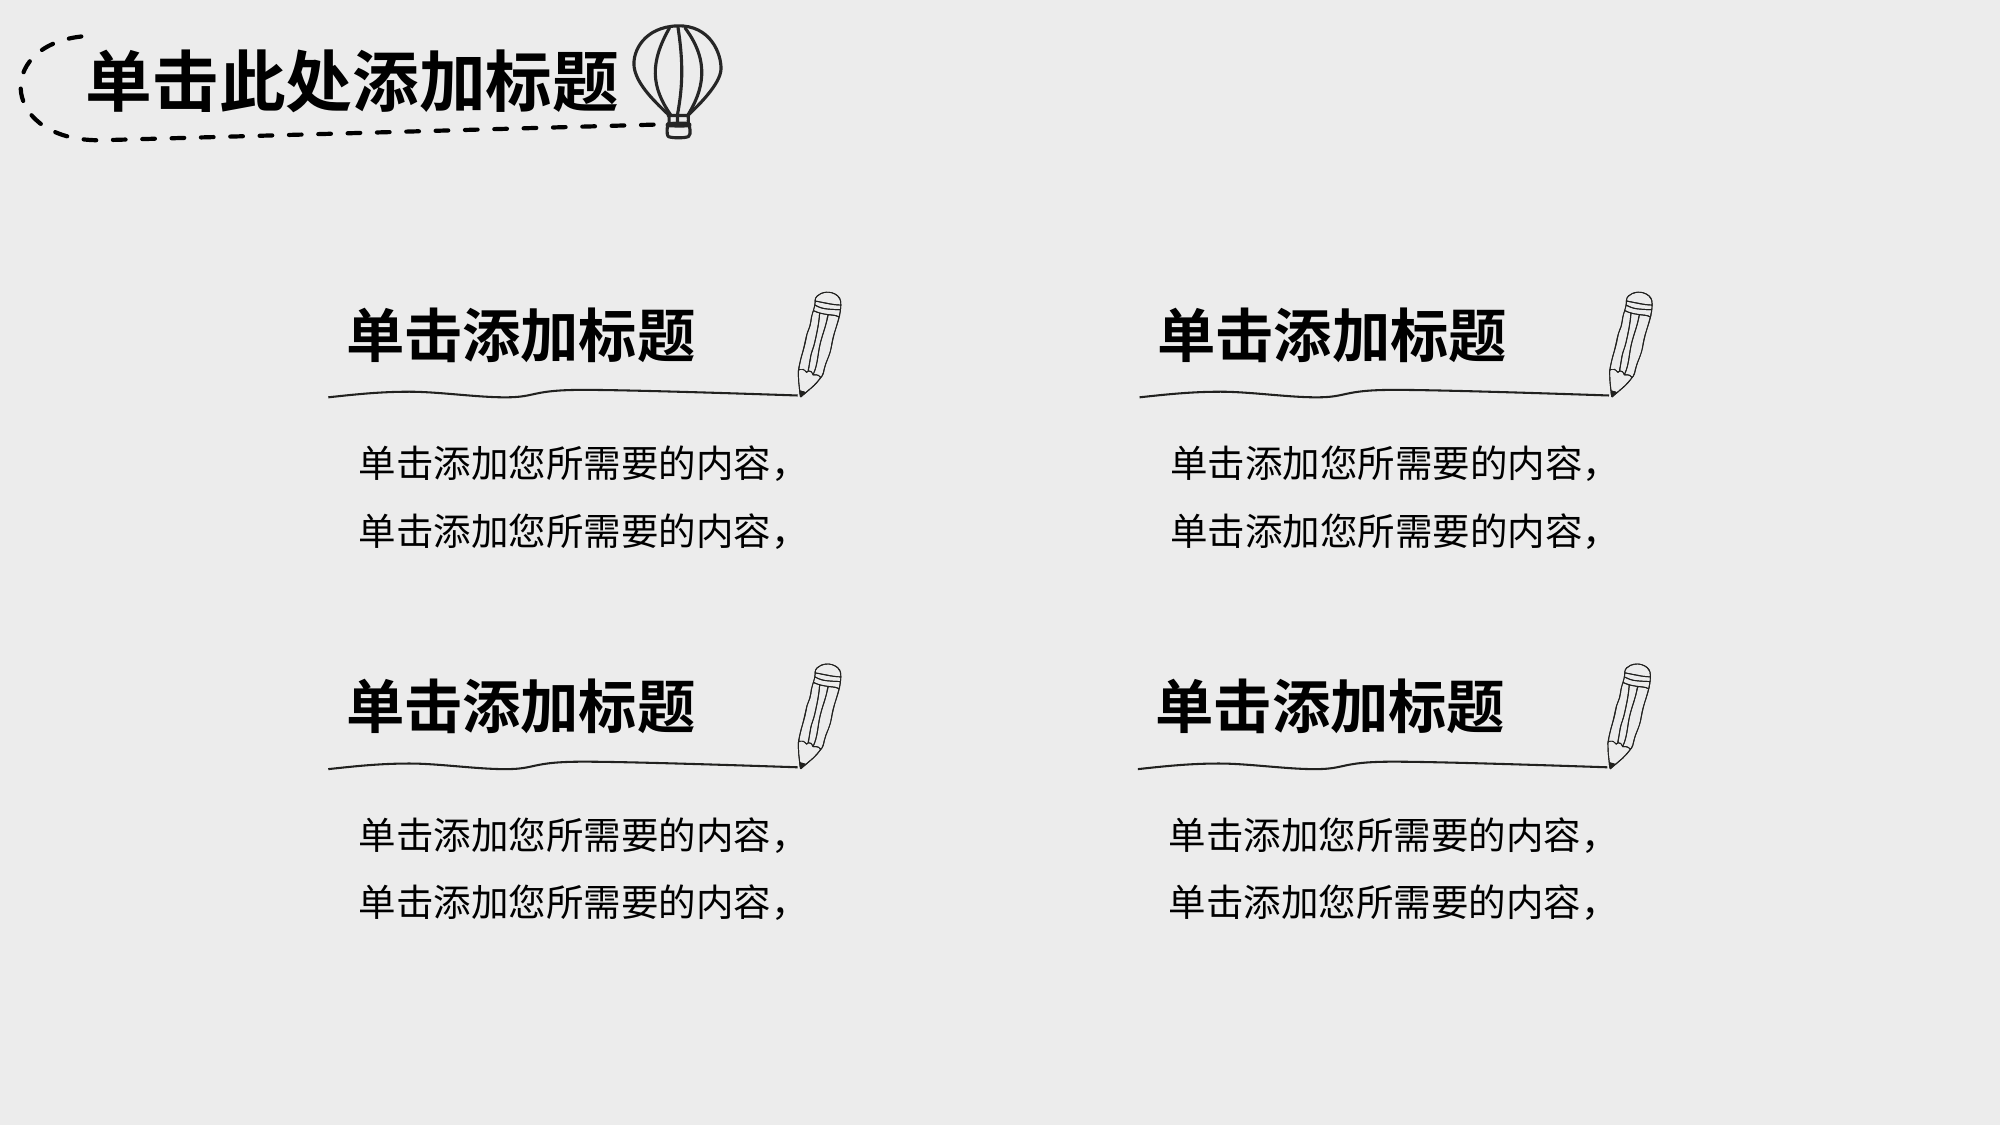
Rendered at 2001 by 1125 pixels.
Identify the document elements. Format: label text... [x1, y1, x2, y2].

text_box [328, 663, 842, 934]
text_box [1139, 291, 1653, 562]
text_box [19, 38, 570, 142]
text_box 单击此处添加标题 [70, 31, 633, 127]
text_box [1137, 663, 1651, 934]
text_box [328, 291, 842, 562]
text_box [633, 25, 722, 138]
